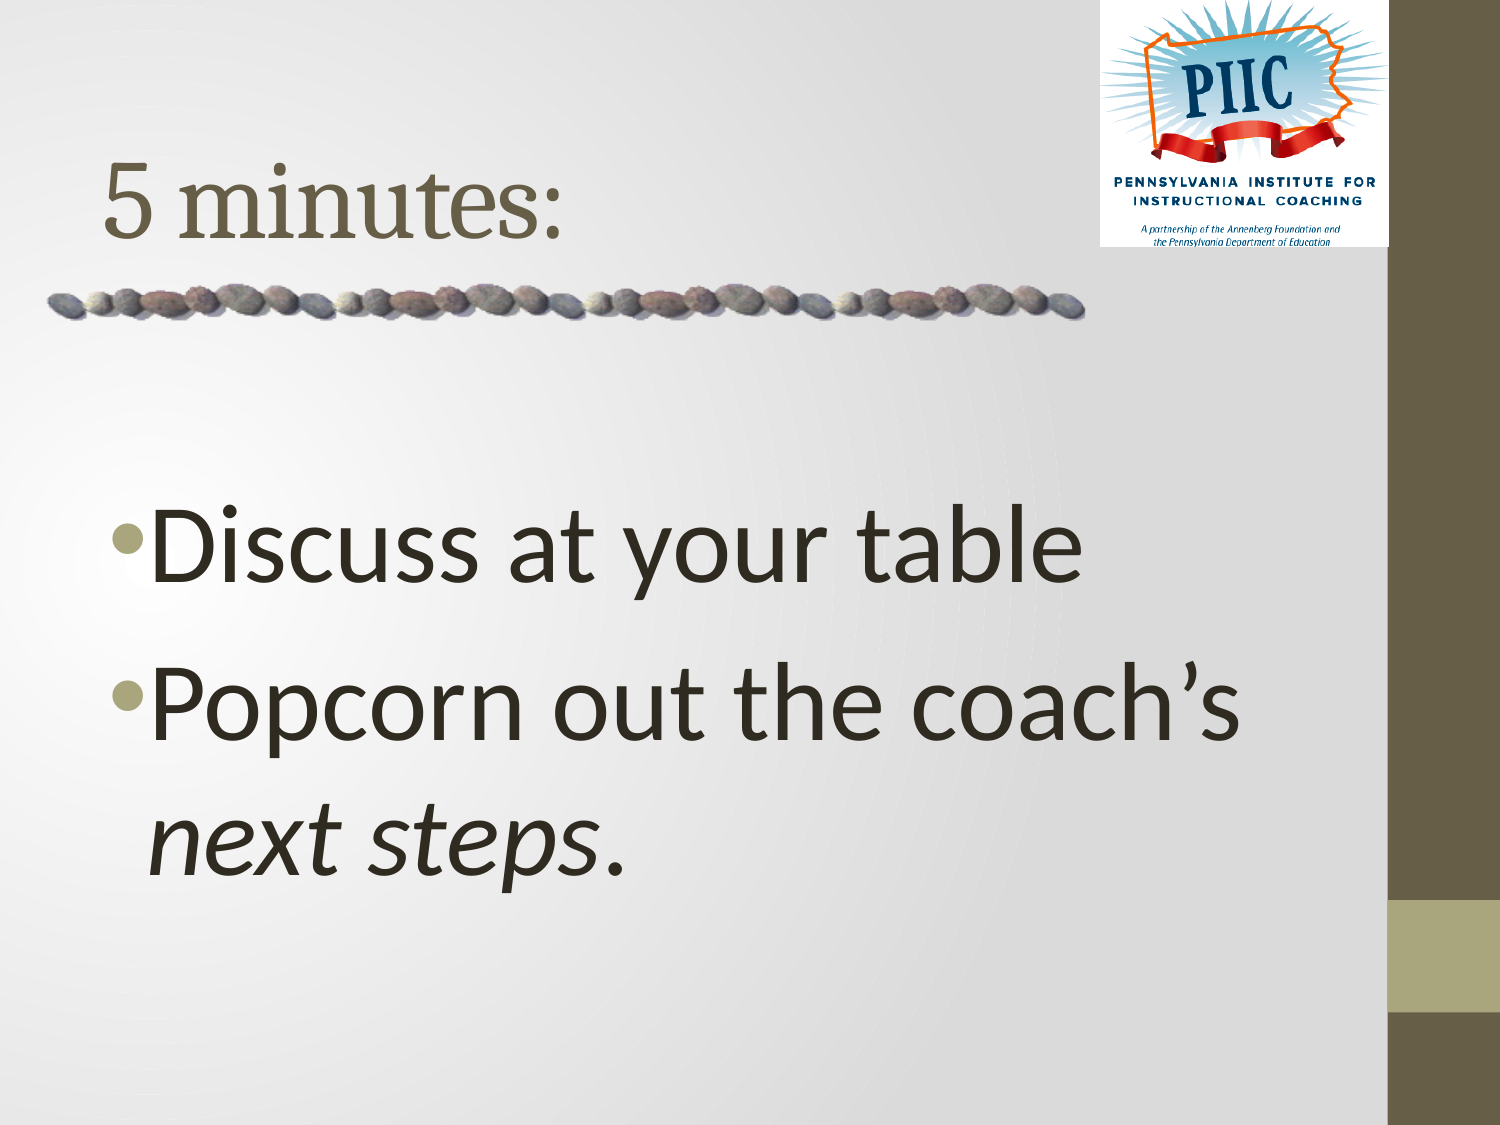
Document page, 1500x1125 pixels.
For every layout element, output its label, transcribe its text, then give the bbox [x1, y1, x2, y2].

title 5 minutes: [87, 99, 1338, 288]
list Discuss at your table Popcorn out the coach’s next steps. [75, 462, 1325, 1050]
picture [36, 278, 1101, 327]
picture [1099, 0, 1390, 248]
